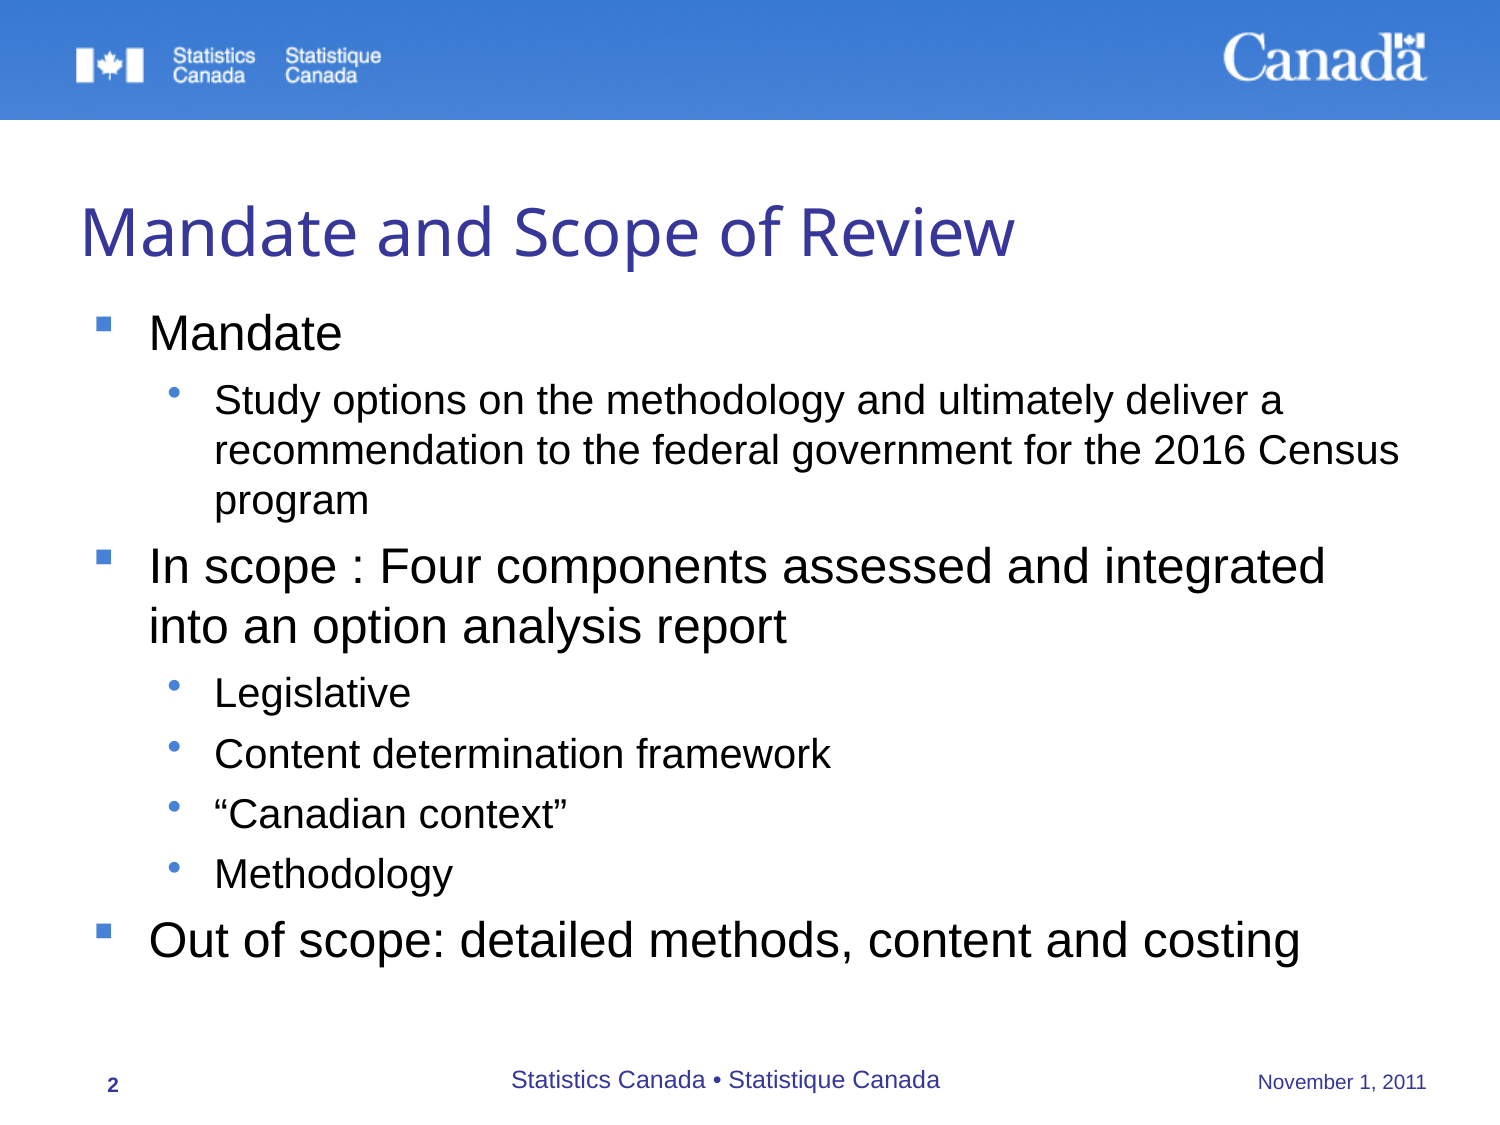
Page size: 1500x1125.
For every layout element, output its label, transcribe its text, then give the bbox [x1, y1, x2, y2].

picture [0, 0, 1500, 120]
slide_number 2 [64, 1023, 162, 1105]
footer Statistics Canada • Statistique Canada [229, 1036, 1223, 1102]
title Mandate and Scope of Review [64, 160, 1436, 278]
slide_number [1223, 1022, 1443, 1102]
list Mandate Study options on the methodology and ultimately deliver a recommendation to the federal government for the 2016 Census program In scope : Four components assessed and integrated into an option analysis report Legislative Content determination framework “Canadian context” Methodology Out of scope: detailed methods, content and costing [77, 292, 1436, 1036]
